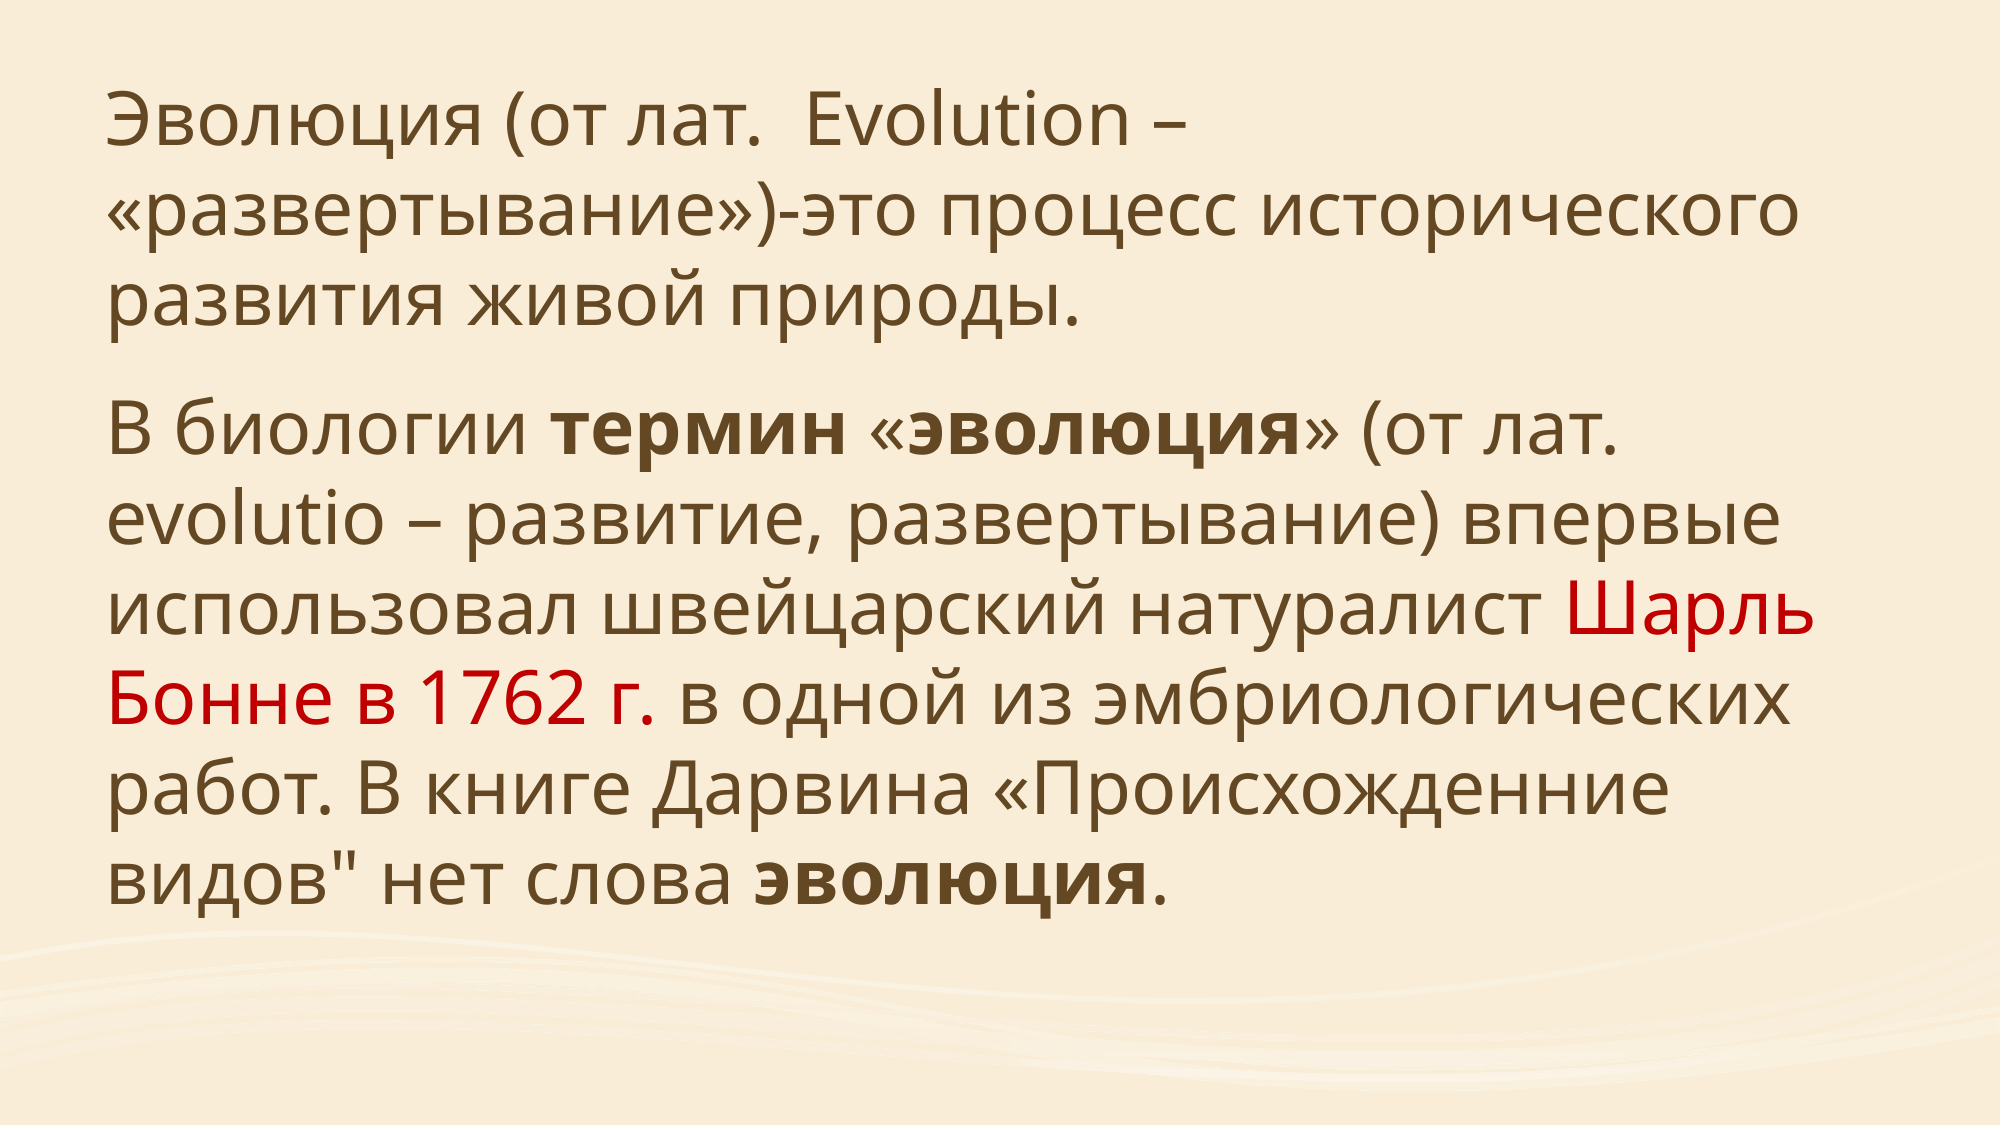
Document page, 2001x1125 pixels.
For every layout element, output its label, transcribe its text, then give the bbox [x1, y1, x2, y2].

text_box Эволюция (от лат. Evolution – «развертывание»)-это про­цесс исторического развития живой природы. [90, 63, 1887, 484]
text_box В биологии термин «эволюция» (от лат. evolutio – развитие, развертывание) впервые использовал швейцарский натуралист Шарль Бонне в 1762 г. в одной из эмбриологических работ. В книге Дарвина «Происхожденние видов" нет слова эволюция. [90, 371, 1910, 1125]
